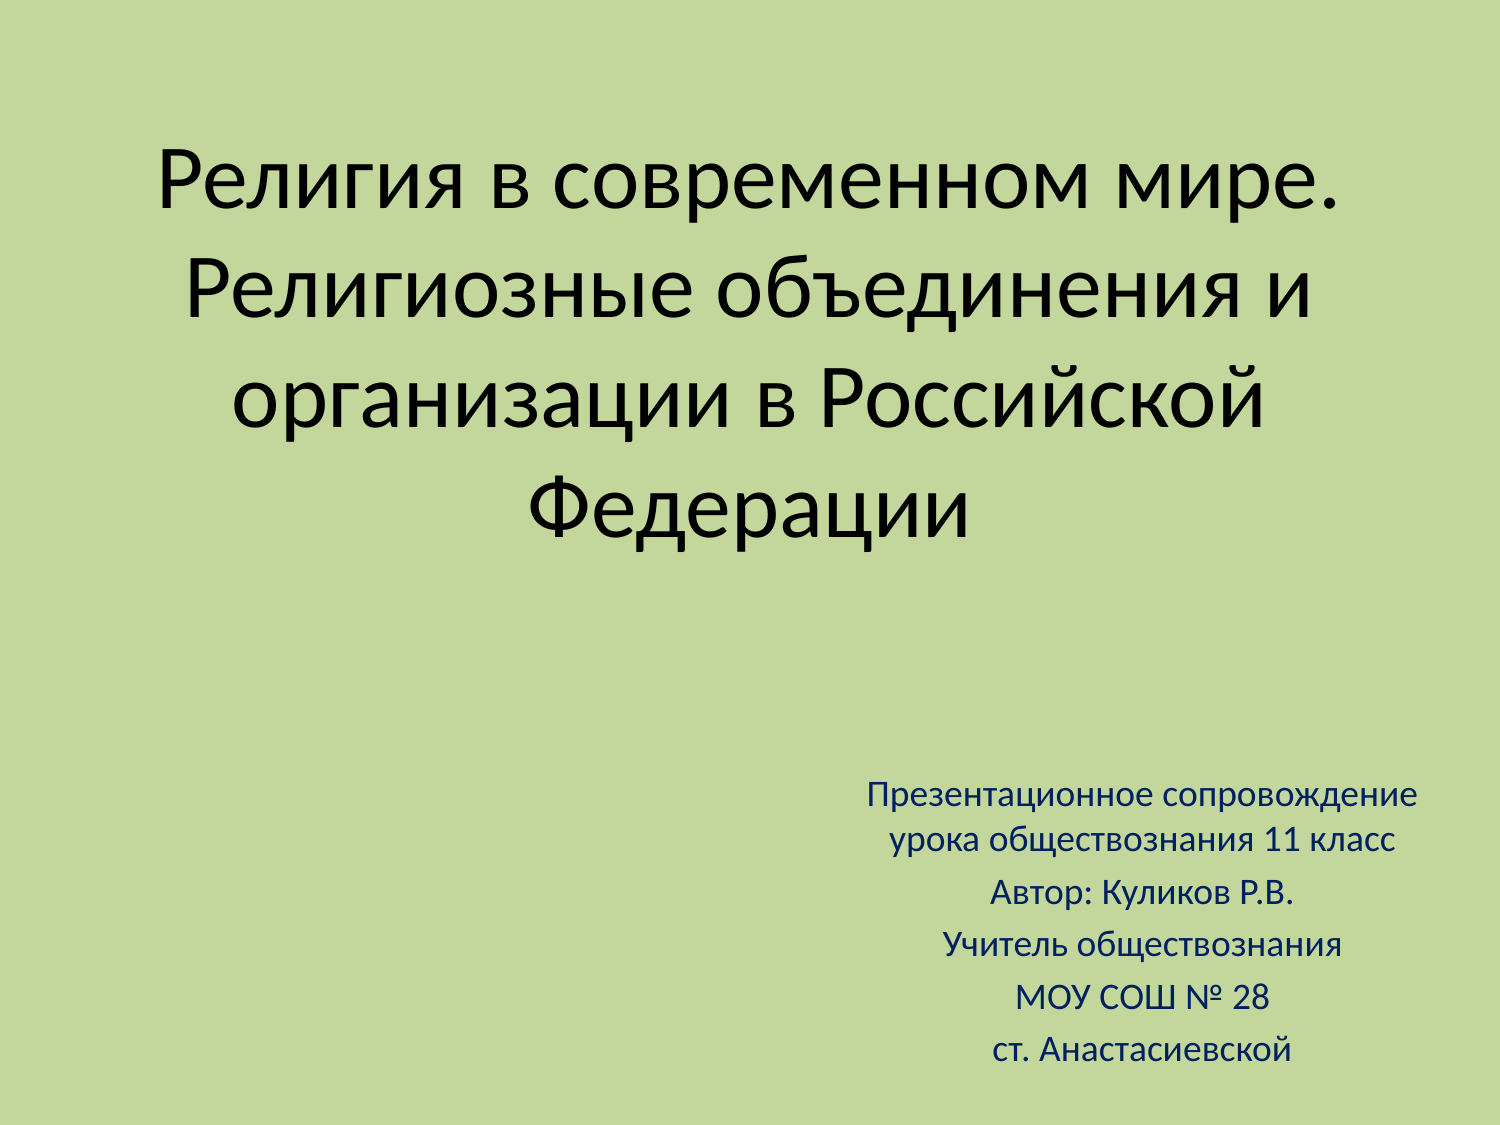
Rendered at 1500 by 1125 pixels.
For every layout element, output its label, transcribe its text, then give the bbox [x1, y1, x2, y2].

title Религия в современном мире. Религиозные объединения и организации в Российской Федерации [112, 82, 1388, 591]
subtitle Презентационное сопровождение урока обществознания 11 класс Автор: Куликов Р.В. Учитель обществознания МОУ СОШ № 28 ст. Анастасиевской [808, 761, 1477, 1090]
